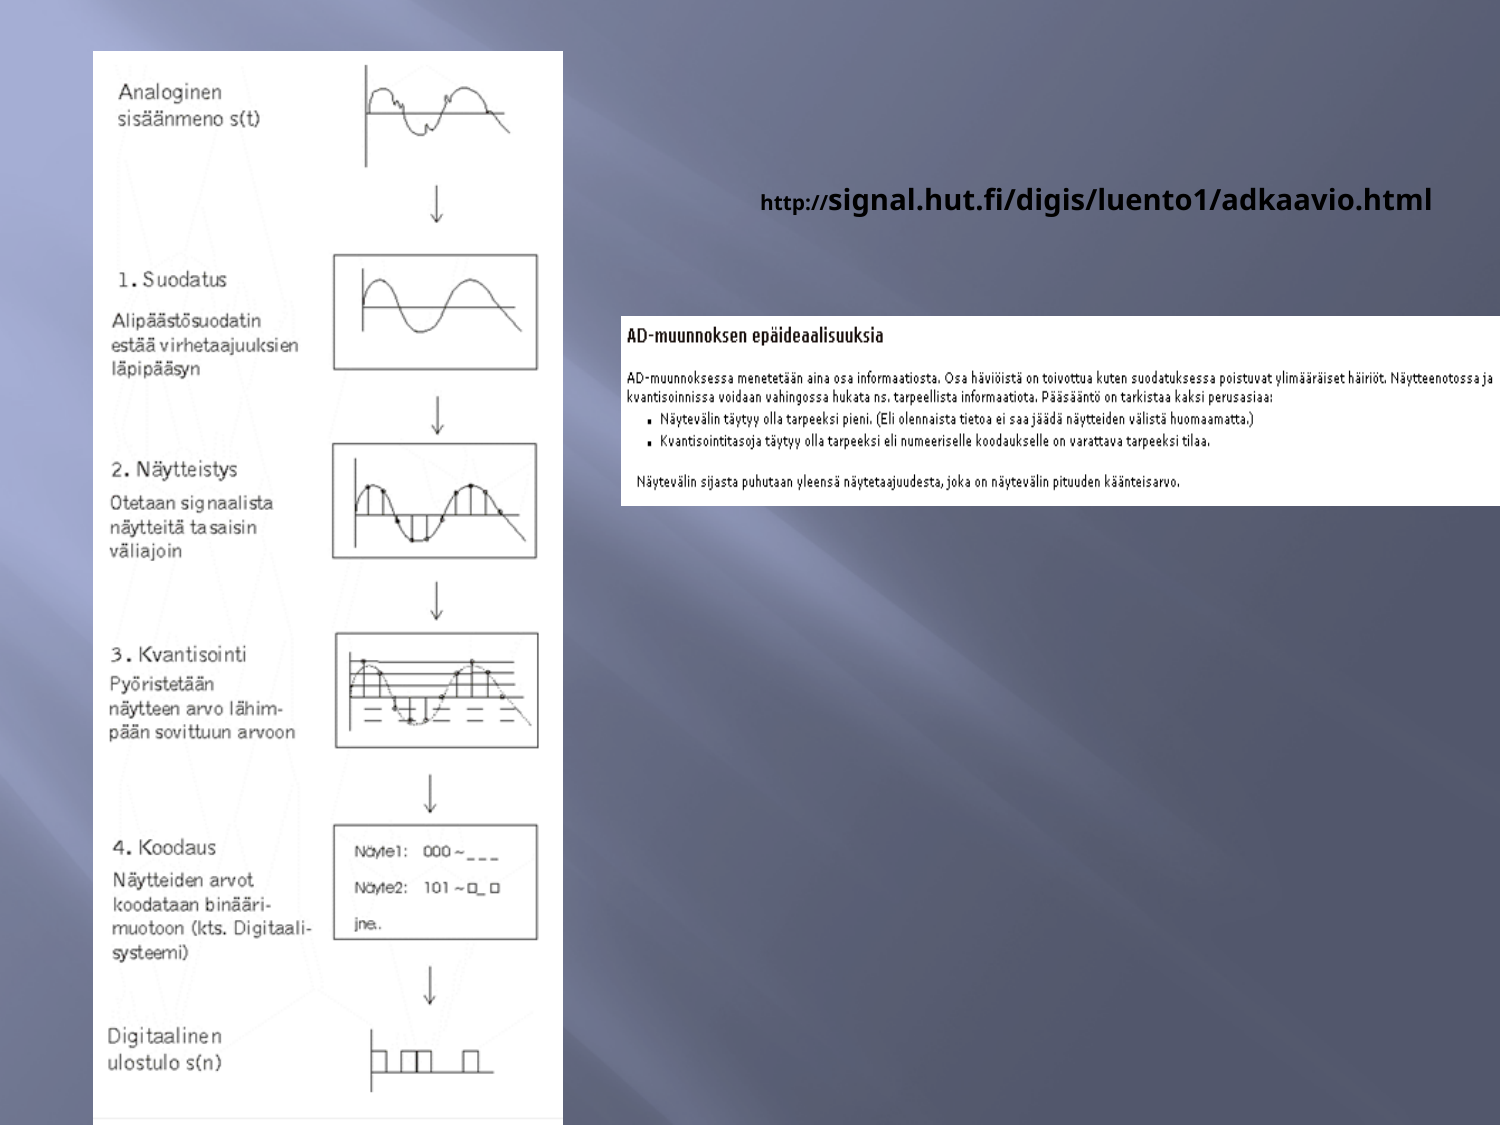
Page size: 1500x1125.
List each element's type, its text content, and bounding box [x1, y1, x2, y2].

title http://signal.hut.fi/digis/luento1/adkaavio.html [606, 105, 1500, 293]
picture [93, 50, 563, 1125]
picture [620, 316, 1500, 506]
